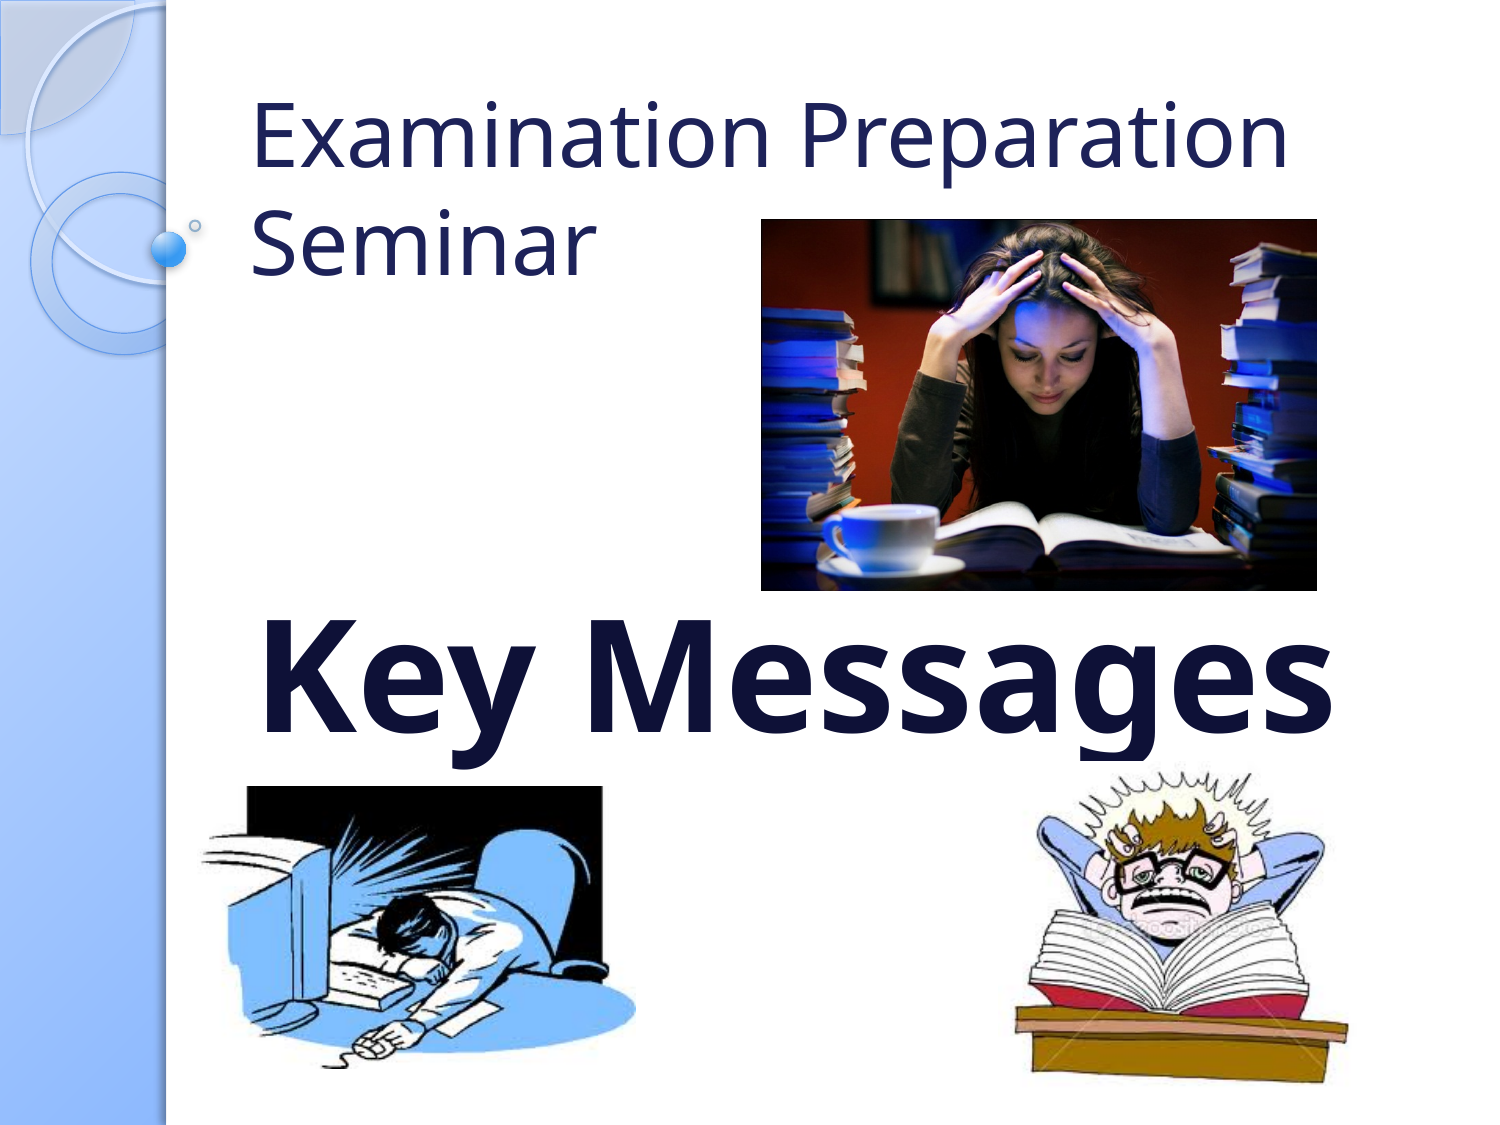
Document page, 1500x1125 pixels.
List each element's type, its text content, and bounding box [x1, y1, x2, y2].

picture [761, 219, 1318, 591]
picture [997, 760, 1369, 1095]
subtitle Key Messages [234, 303, 1450, 776]
title Examination Preparation Seminar [234, 59, 1450, 301]
picture [197, 786, 636, 1069]
